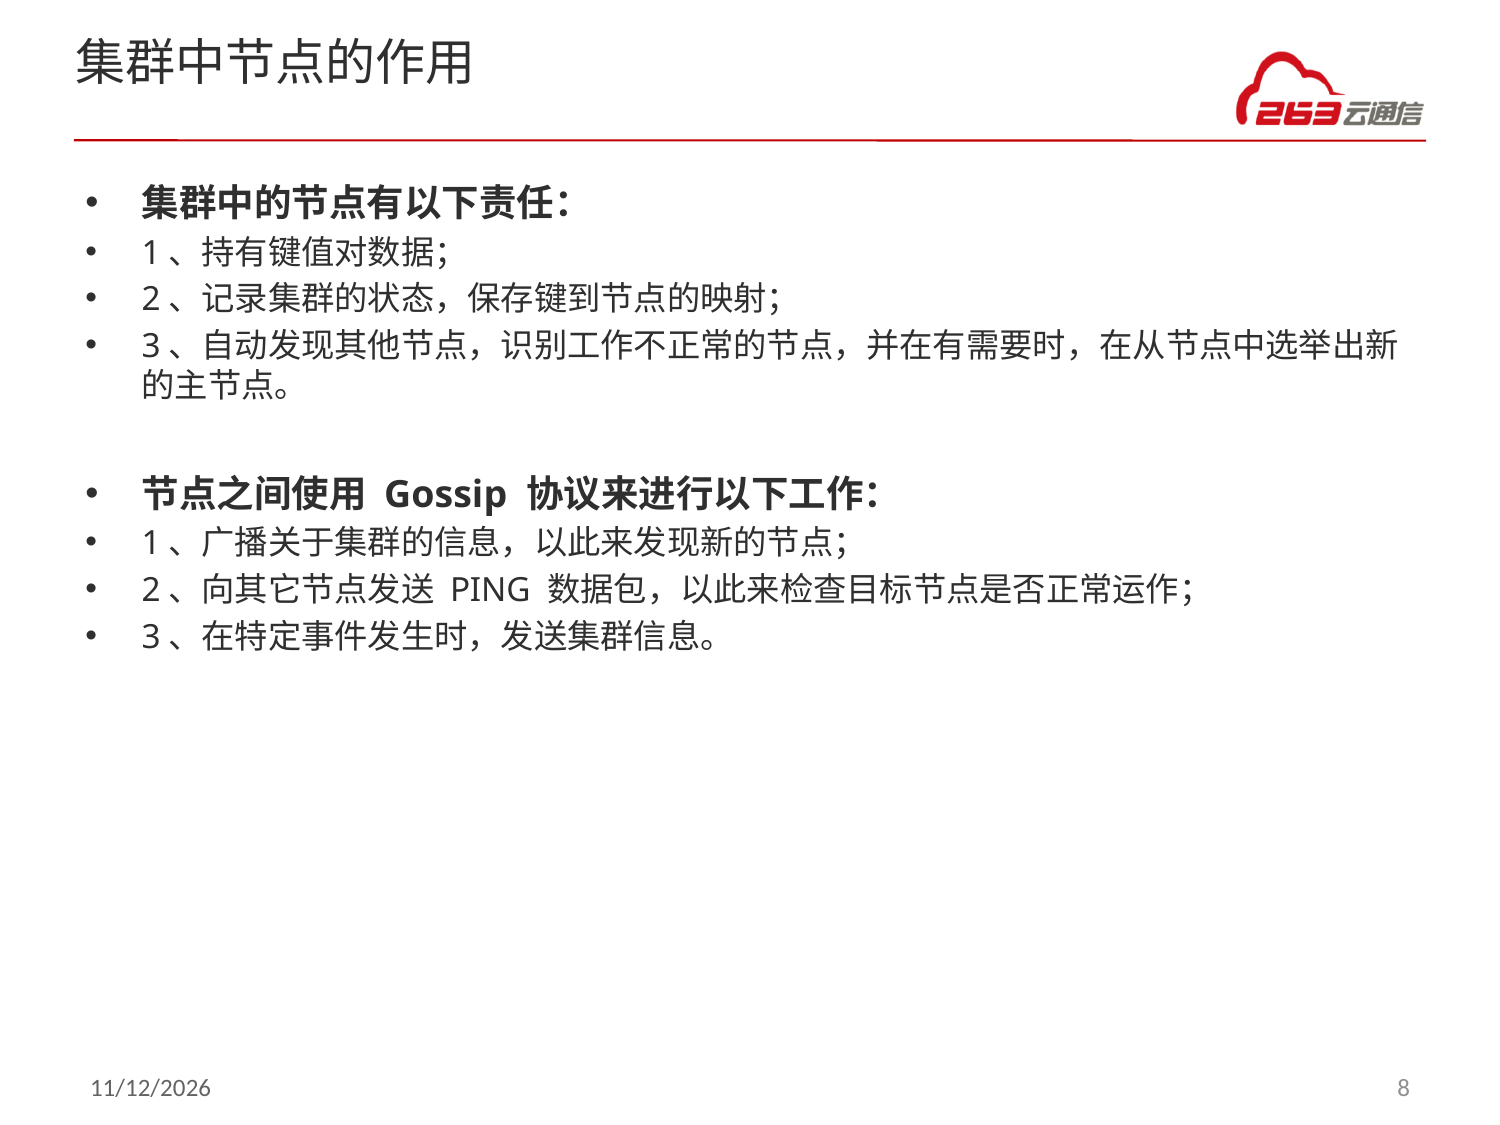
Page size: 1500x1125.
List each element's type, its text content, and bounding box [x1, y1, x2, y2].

list 集群中的节点有以下责任： 1、持有键值对数据； 2、记录集群的状态，保存键到节点的映射； 3、自动发现其他节点，识别工作不正常的节点，并在有需要时，在从节点中选举出新的主节点。 节点之间使用 Gossip 协议来进行以下工作： 1、广播关于集群的信息，以此来发现新的节点； 2、向其它节点发送 PING 数据包，以此来检查目标节点是否正常运作； 3、在特定事件发生时，发送集群信息。 [70, 171, 1421, 1016]
title 集群中节点的作用 [75, 30, 1235, 136]
picture [1230, 37, 1430, 141]
